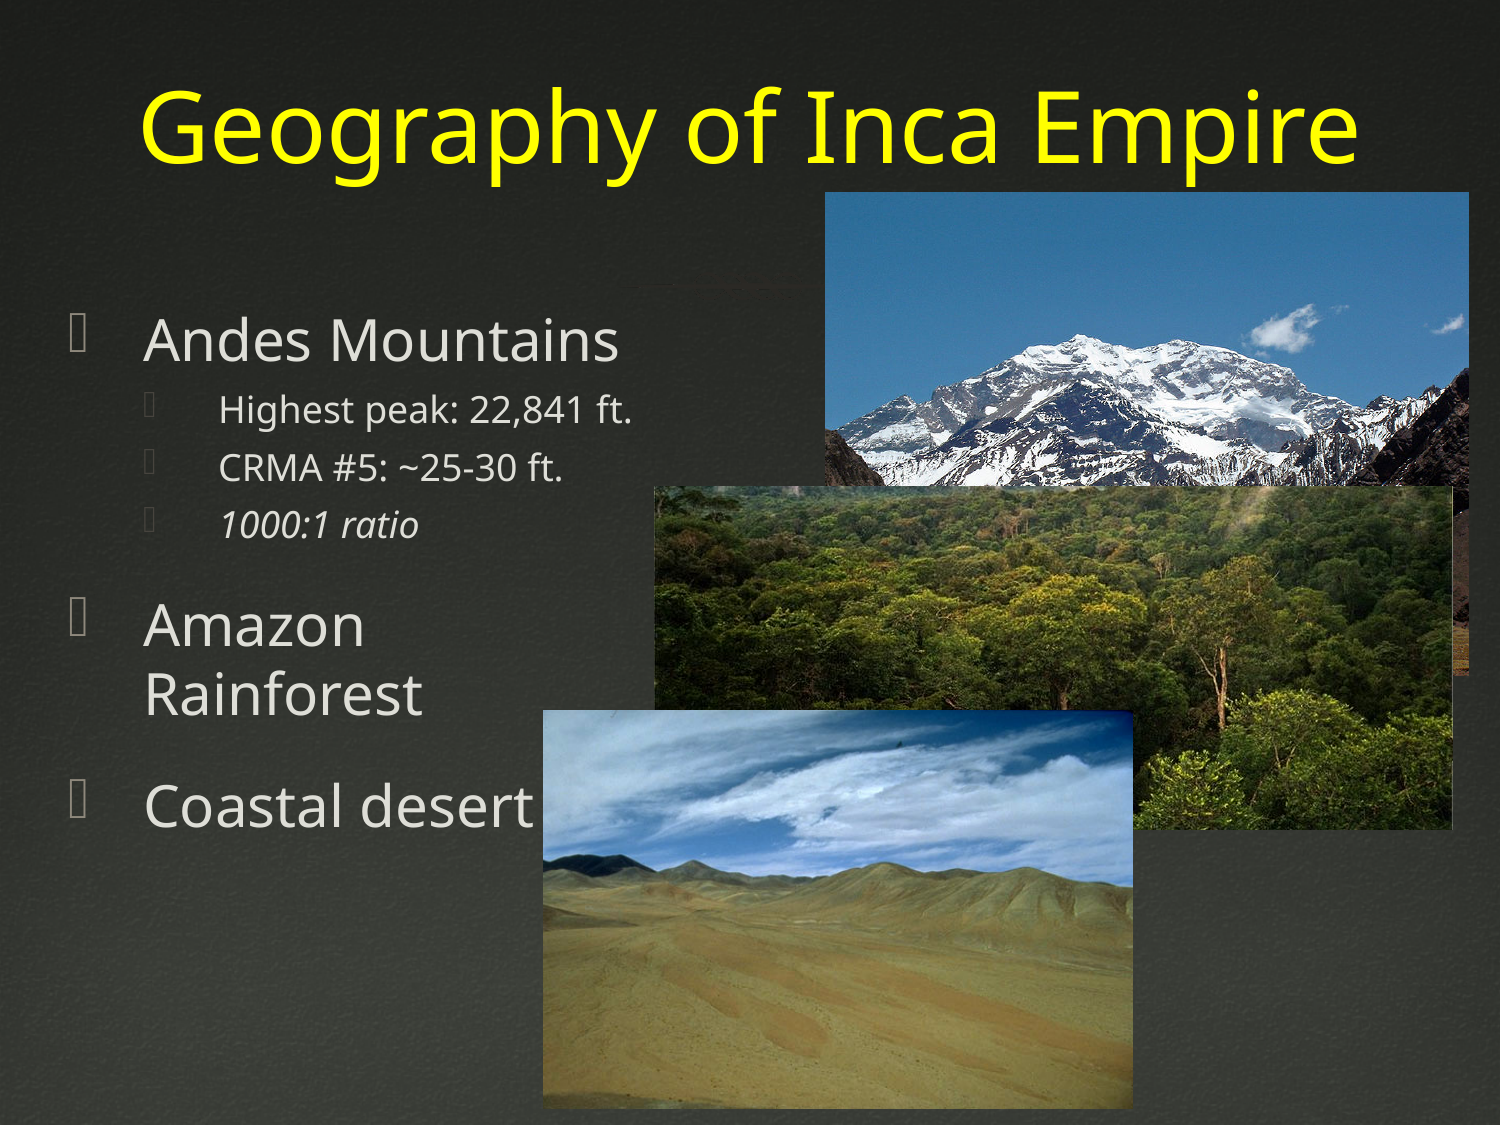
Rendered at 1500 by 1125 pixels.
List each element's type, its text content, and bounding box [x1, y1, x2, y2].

title Geography of Inca Empire [112, 11, 1388, 236]
list Andes Mountains Highest peak: 22,841 ft. CRMA #5: ~25-30 ft. 1000:1 ratio Amazon Rainforest Coastal desert [53, 296, 654, 1055]
picture [542, 192, 1470, 1109]
